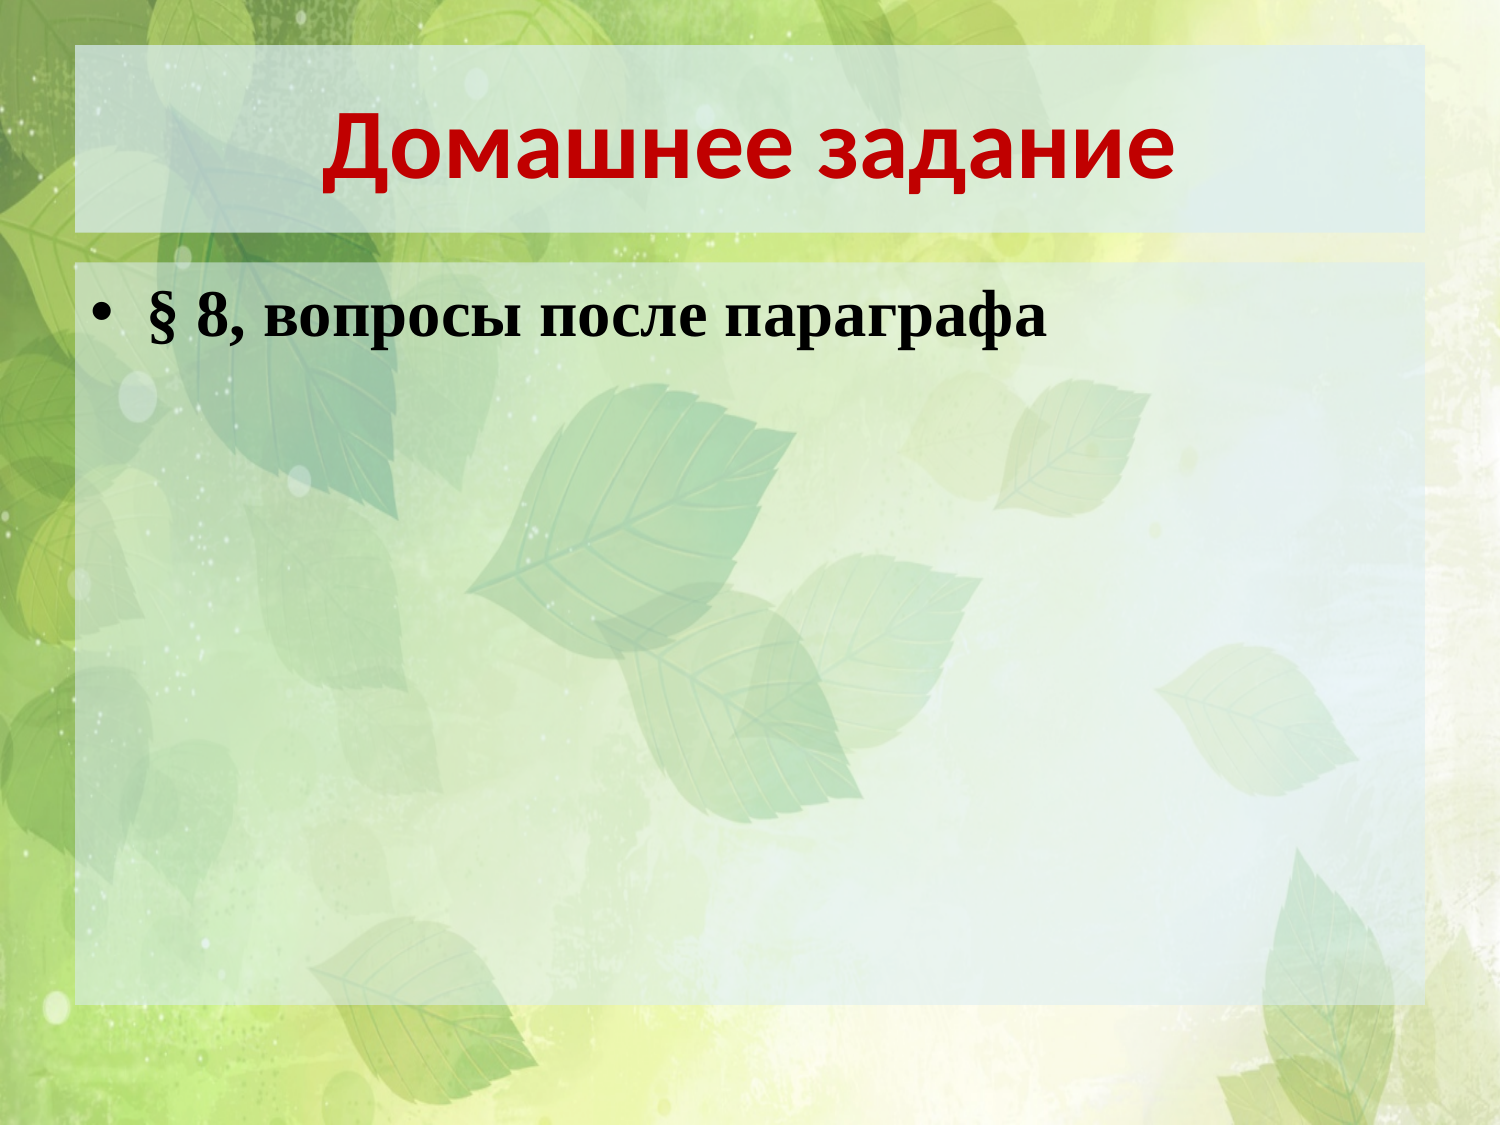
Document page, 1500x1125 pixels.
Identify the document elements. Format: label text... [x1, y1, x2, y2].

list § 8, вопросы после параграфа [74, 262, 1426, 1006]
title Домашнее задание [74, 44, 1426, 233]
